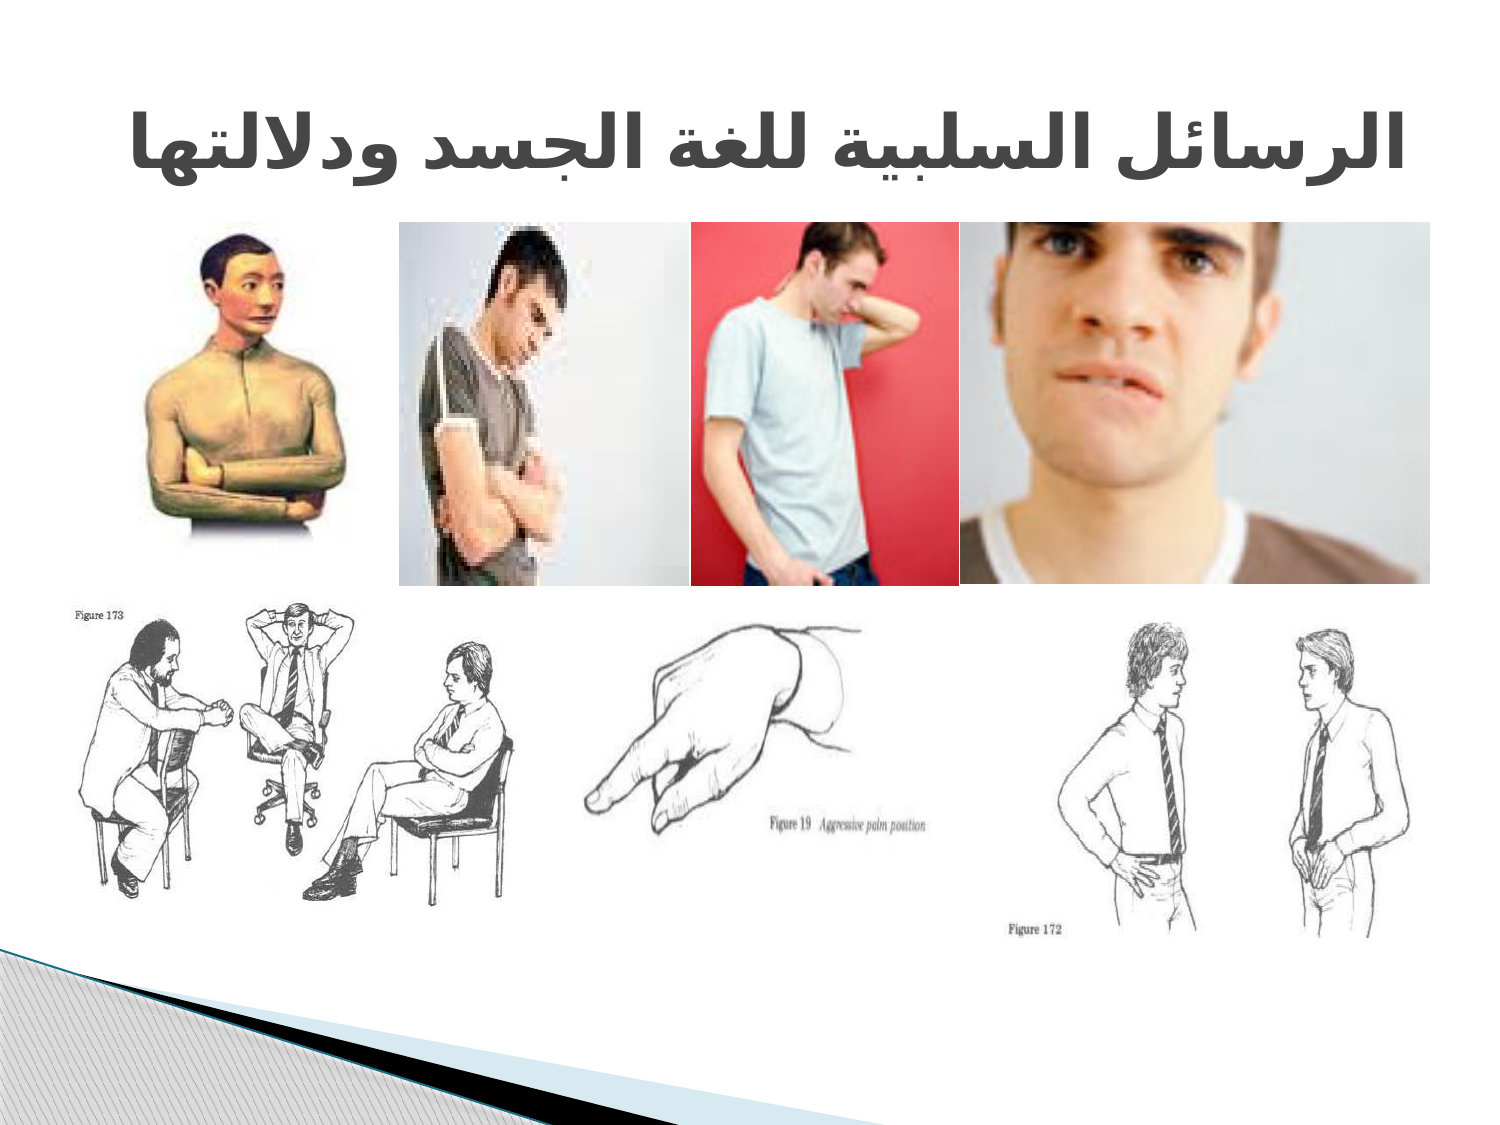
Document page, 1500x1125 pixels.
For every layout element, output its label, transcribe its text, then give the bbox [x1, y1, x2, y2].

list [960, 222, 1430, 584]
picture [105, 222, 690, 587]
picture [34, 597, 528, 915]
picture [573, 620, 938, 891]
picture [995, 620, 1436, 938]
title الرسائل السلبية للغة الجسد ودلالتها [75, 45, 1425, 233]
picture [691, 222, 959, 587]
